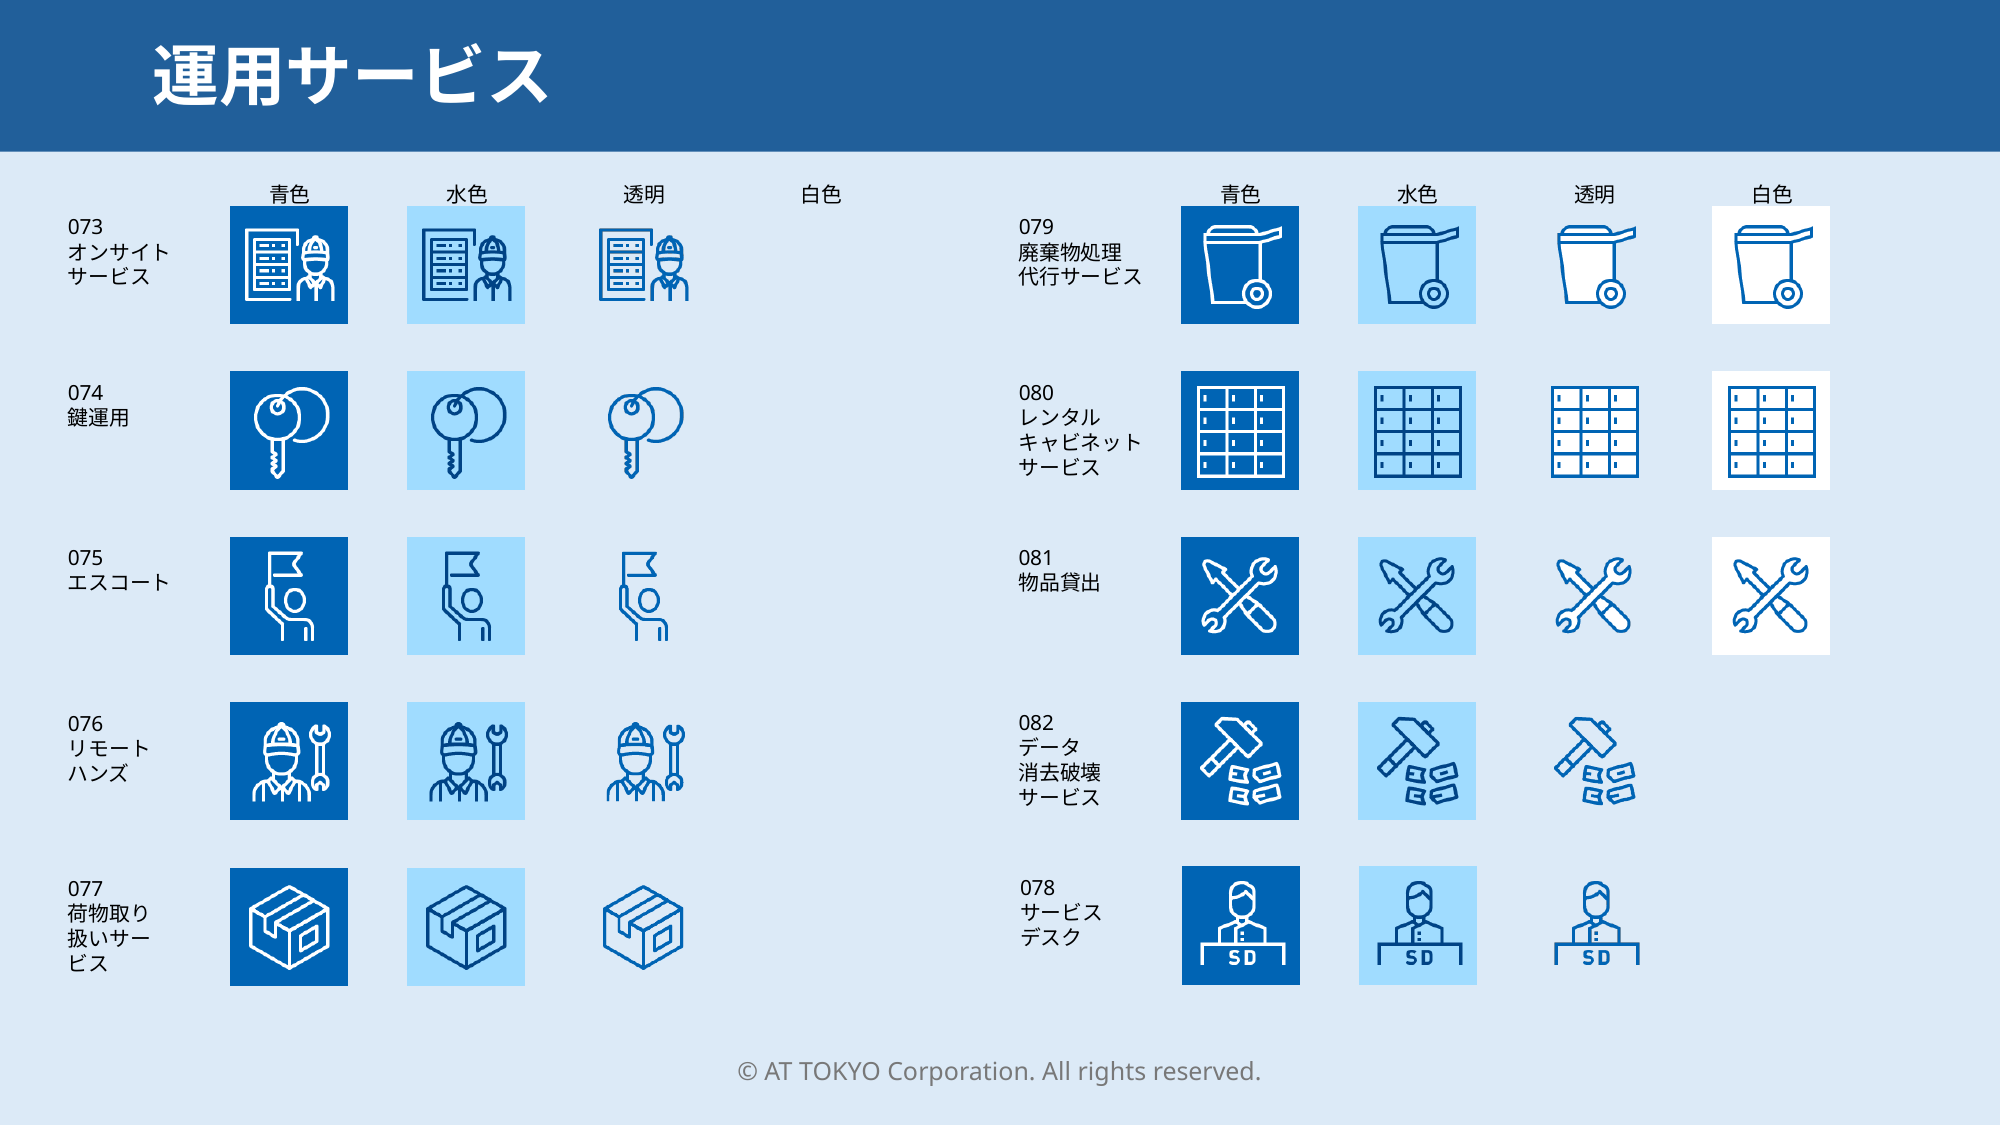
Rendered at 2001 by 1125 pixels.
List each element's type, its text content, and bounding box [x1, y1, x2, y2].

picture [406, 867, 526, 986]
picture [1357, 536, 1476, 655]
picture [1712, 536, 1831, 655]
picture [1534, 702, 1654, 821]
footer © AT TOKYO Corporation. All rights reserved. [662, 1042, 1338, 1103]
text_box 079 廃棄物処理 代行サービス [1003, 206, 1162, 297]
title 運用サービス [137, 23, 1863, 135]
text_box 077 荷物取り扱いサービス [53, 868, 172, 983]
text_box 074 鍵運用 [53, 371, 172, 437]
picture [1357, 206, 1476, 325]
picture [584, 536, 703, 655]
picture [1359, 866, 1478, 985]
text_box 076 リモートハンズ [53, 702, 172, 793]
picture [229, 702, 348, 821]
picture [1180, 371, 1299, 490]
text_box 073 オンサイトサービス [53, 206, 192, 297]
picture [229, 867, 348, 986]
picture [1181, 866, 1301, 985]
picture [229, 536, 348, 655]
picture [584, 371, 703, 490]
picture [1536, 866, 1655, 985]
picture [1712, 371, 1831, 490]
picture [1180, 206, 1299, 325]
picture [229, 371, 348, 490]
picture [584, 702, 703, 821]
picture [406, 371, 526, 490]
picture [1357, 702, 1476, 821]
picture [1180, 702, 1299, 821]
picture [584, 206, 703, 325]
picture [1534, 536, 1654, 655]
picture [584, 867, 703, 986]
picture [406, 536, 526, 655]
picture [1357, 371, 1476, 490]
picture [1534, 206, 1654, 325]
text_box 078 サービス デスク [1005, 867, 1124, 957]
picture [406, 702, 526, 821]
text_box 081 物品貸出 [1003, 537, 1122, 603]
picture [1180, 536, 1299, 655]
picture [229, 206, 348, 325]
picture [1534, 371, 1654, 490]
text_box 082 データ 消去破壊サービス [1003, 702, 1122, 818]
picture [1712, 206, 1831, 325]
picture [406, 206, 526, 325]
text_box 075 エスコート [53, 537, 192, 603]
text_box 080 レンタル キャビネットサービス [1003, 371, 1162, 487]
